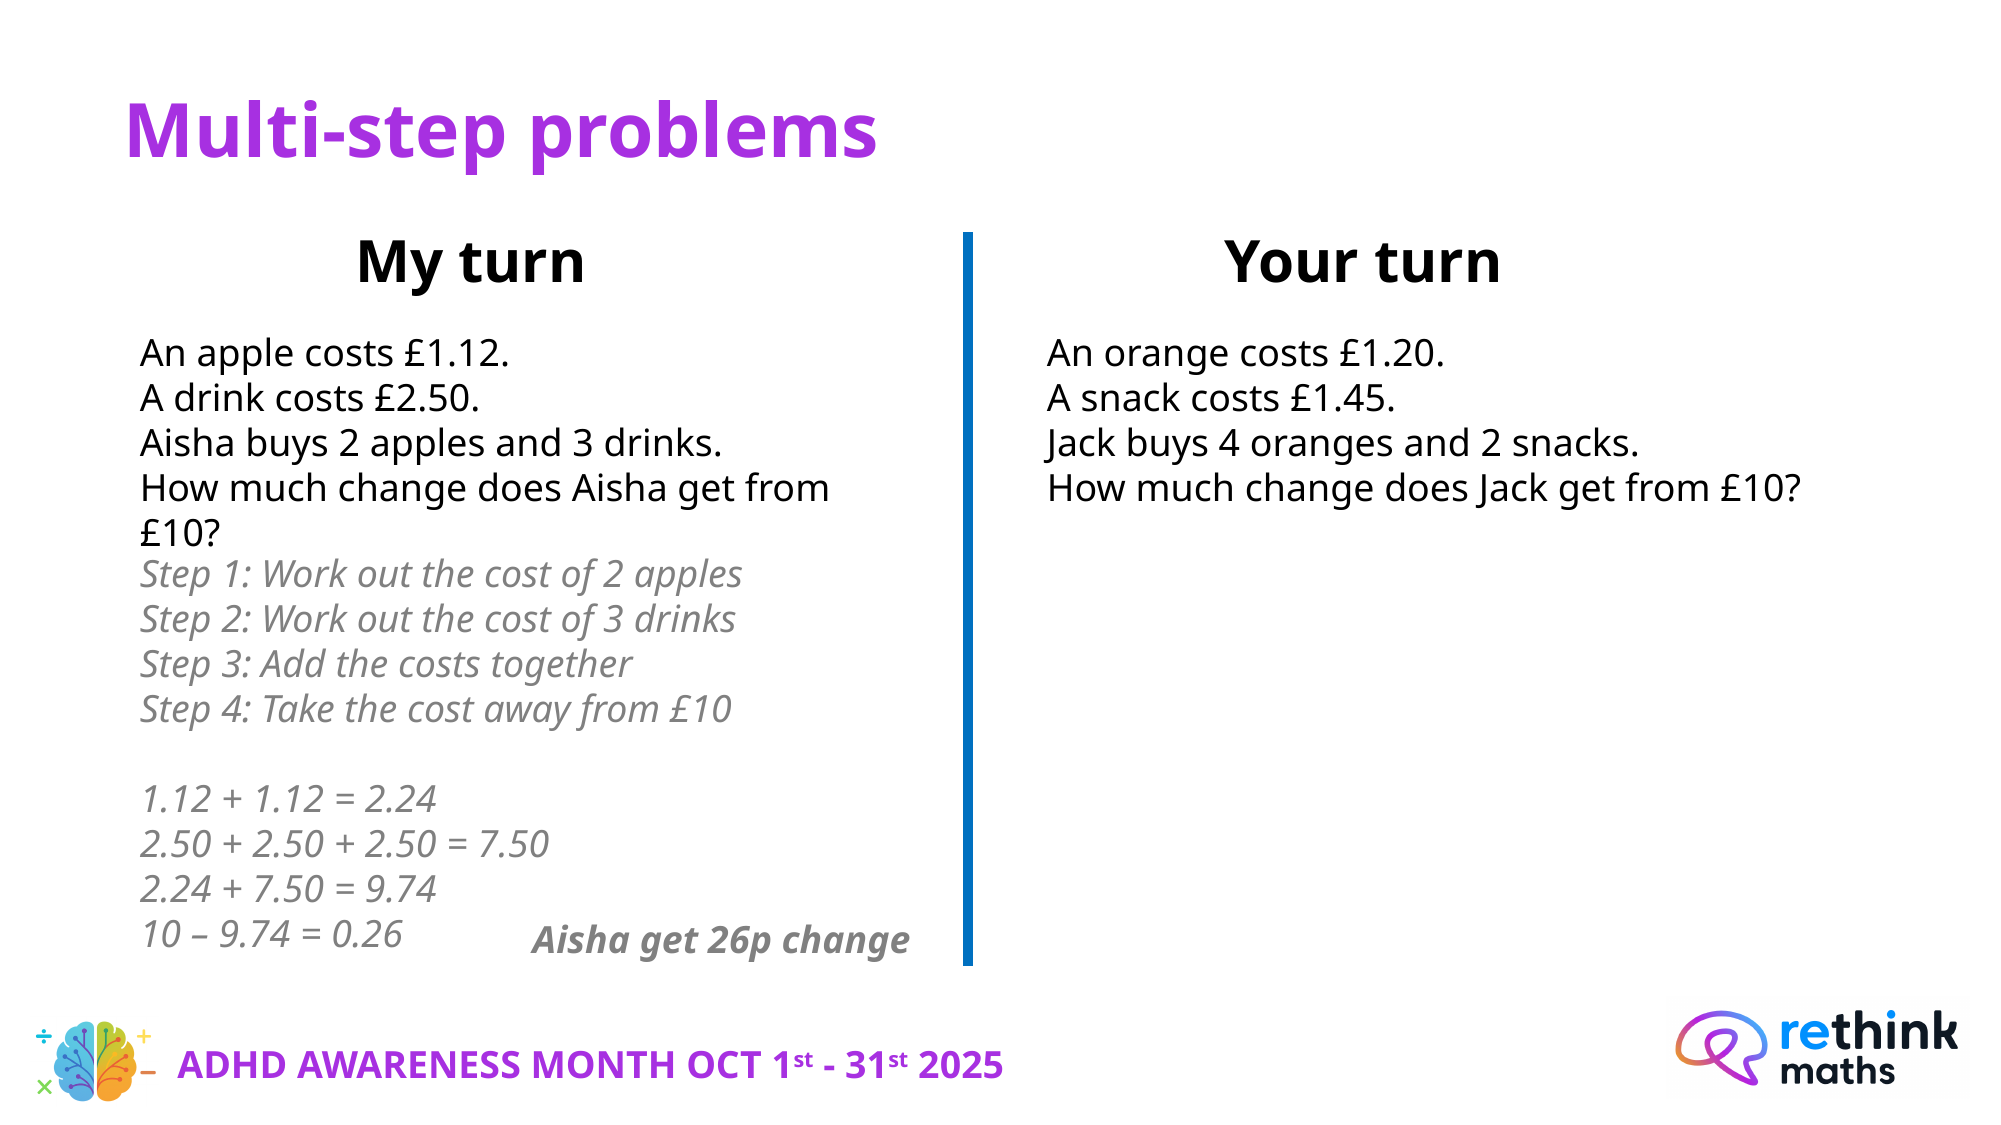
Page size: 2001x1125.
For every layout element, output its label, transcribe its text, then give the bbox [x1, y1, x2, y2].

text_box My turn [216, 216, 725, 302]
text_box An orange costs £1.20. A snack costs £1.45. Jack buys 4 oranges and 2 snacks. How much change does Jack get from £10? [1032, 321, 1818, 517]
text_box Your turn [1109, 216, 1618, 302]
text_box An apple costs £1.12. A drink costs £2.50. Aisha buys 2 apples and 3 drinks. How much change does Aisha get from £10? [125, 321, 911, 543]
text_box Aisha get 26p change [517, 909, 945, 969]
text_box Step 1: Work out the cost of 2 apples Step 2: Work out the cost of 3 drinks Step 3: Add the costs together Step 4: Take the cost away from £10 1.12 + 1.12 = 2.24 2.50 + 2.50 + 2.50 = 7.50 2.24 + 7.50 = 9.74 10 – 9.74 = 0.26 [125, 543, 911, 963]
picture [29, 1015, 160, 1108]
text_box ADHD AWARENESS MONTH OCT 1st - 31st 2025 [162, 1033, 1170, 1094]
picture [1665, 995, 1971, 1099]
text_box Multi-step problems [108, 75, 1536, 180]
